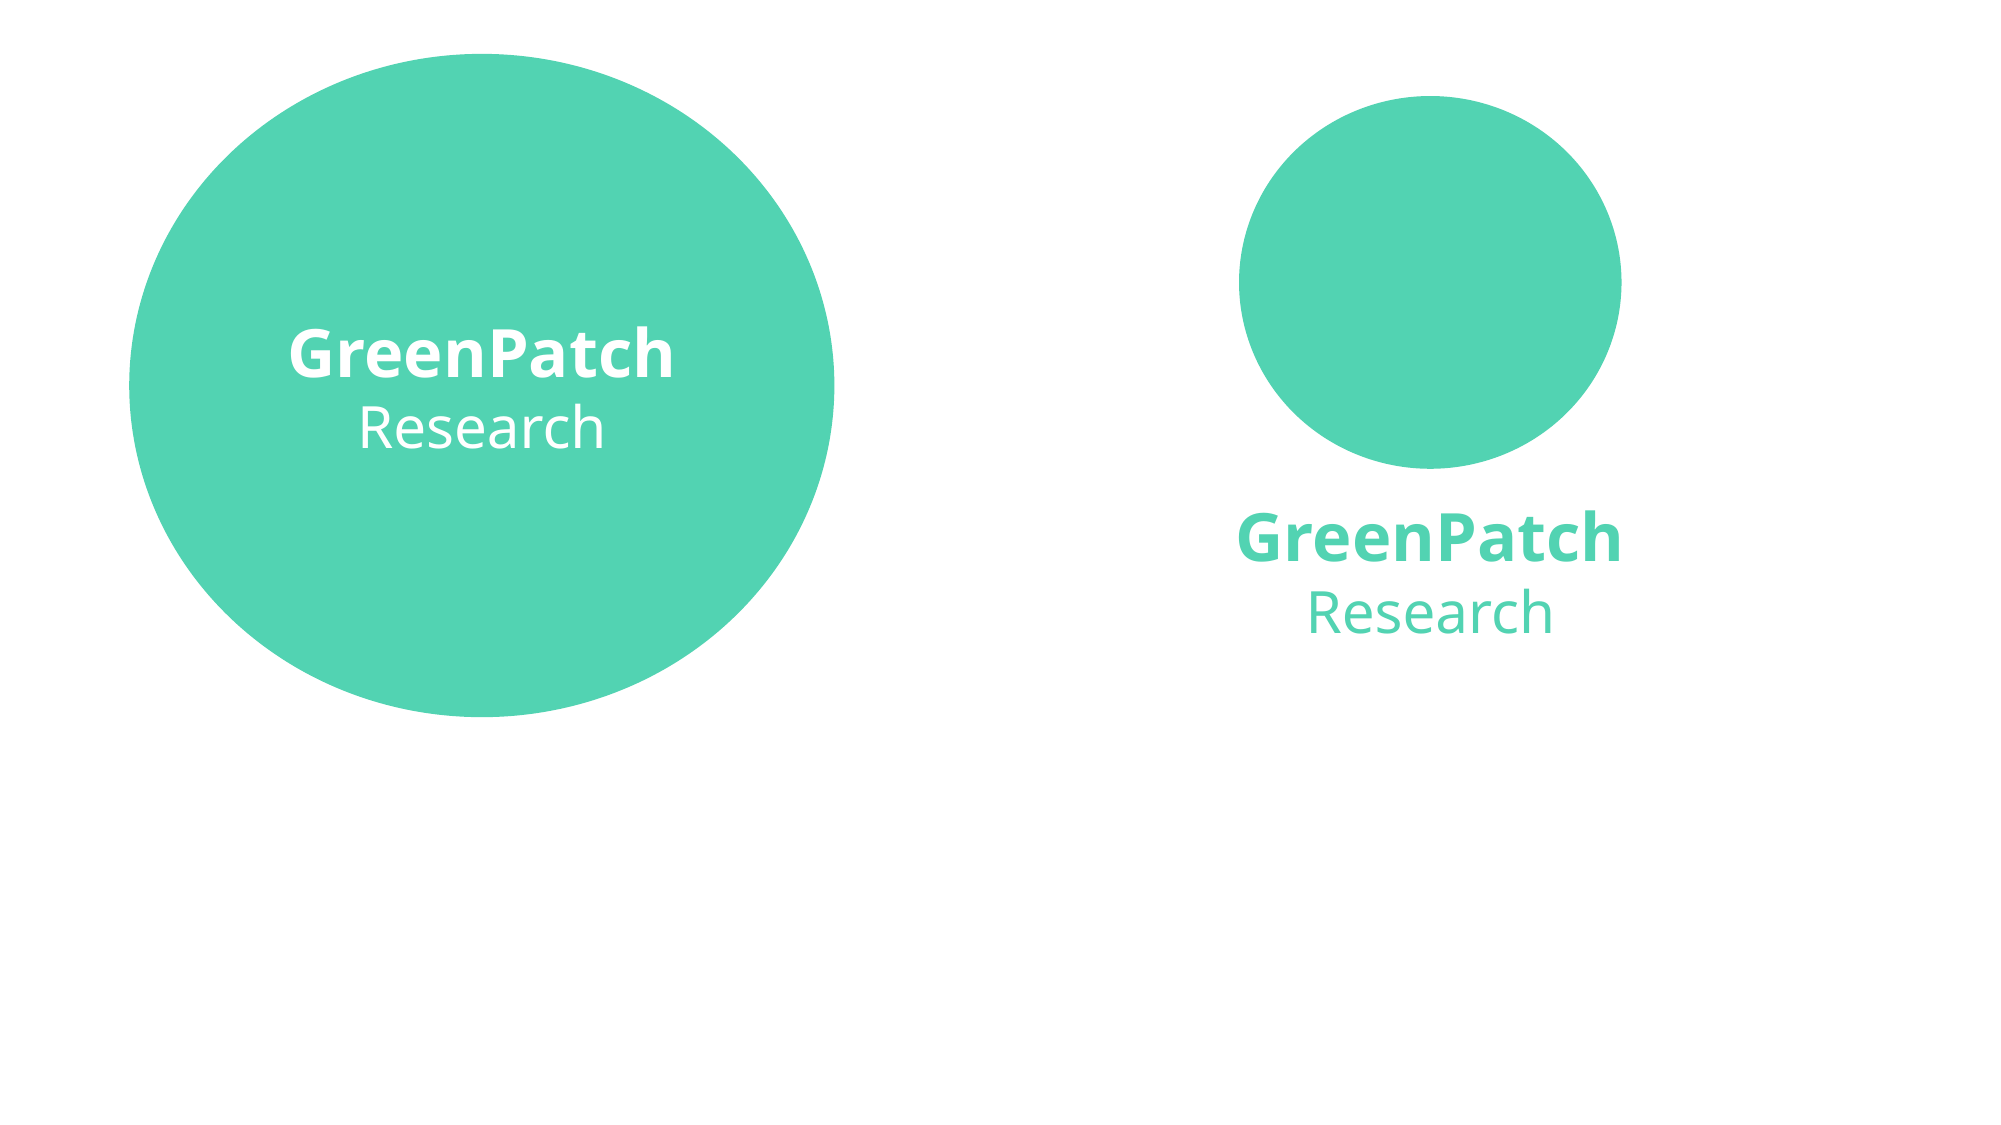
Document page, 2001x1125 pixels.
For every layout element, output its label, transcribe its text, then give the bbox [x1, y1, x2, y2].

text_box GreenPatch Research [128, 52, 836, 719]
text_box GreenPatch Research [930, 487, 1931, 653]
text_box [1238, 94, 1623, 470]
